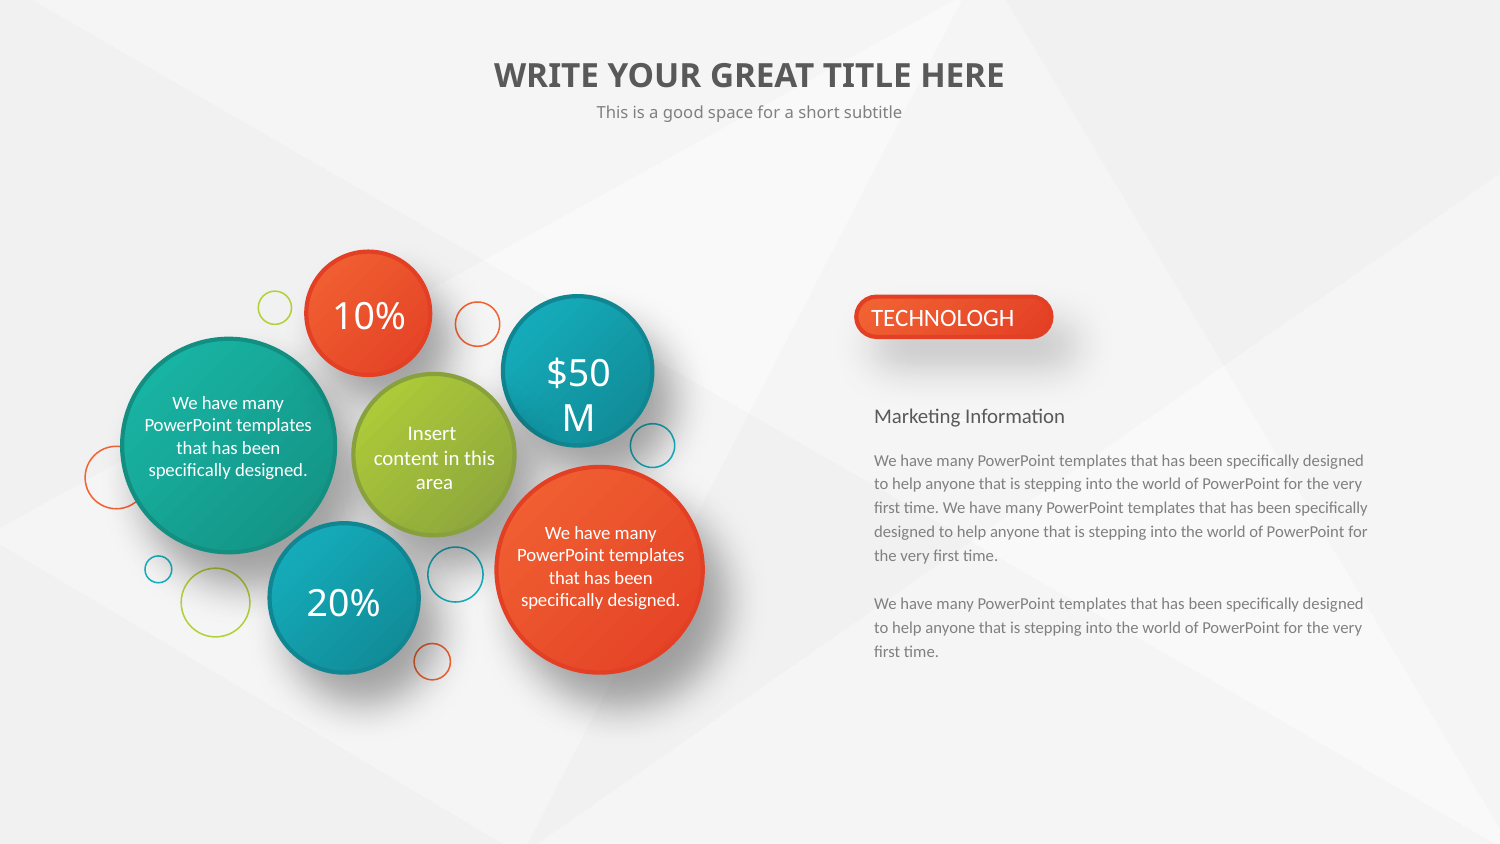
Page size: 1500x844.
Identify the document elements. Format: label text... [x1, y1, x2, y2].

text_box Marketing Information [874, 397, 1140, 428]
text_box [83, 444, 115, 511]
text_box [179, 594, 251, 640]
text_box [496, 466, 703, 673]
text_box TECHNOLOGH [856, 294, 1093, 339]
text_box [466, 299, 497, 349]
text_box [256, 289, 294, 327]
text_box This is a good space for a short subtitle [581, 94, 918, 130]
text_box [269, 522, 419, 673]
text_box [142, 564, 166, 585]
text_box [353, 373, 515, 536]
text_box [465, 591, 480, 603]
picture [0, 0, 1500, 844]
text_box WRITE YOUR GREAT TITLE HERE [479, 47, 1021, 102]
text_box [121, 338, 336, 553]
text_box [502, 295, 653, 446]
text_box We have many PowerPoint templates that has been specifically designed to help anyone that is stepping into the world of PowerPoint for the very first time. We have many PowerPoint templates that has been specifically designed to help anyone that is stepping into the world of PowerPoint for the very first time. We have many PowerPoint templates that has been specifically designed to help anyone that is stepping into the world of PowerPoint for the very first time. [874, 445, 1371, 661]
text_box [305, 251, 431, 376]
